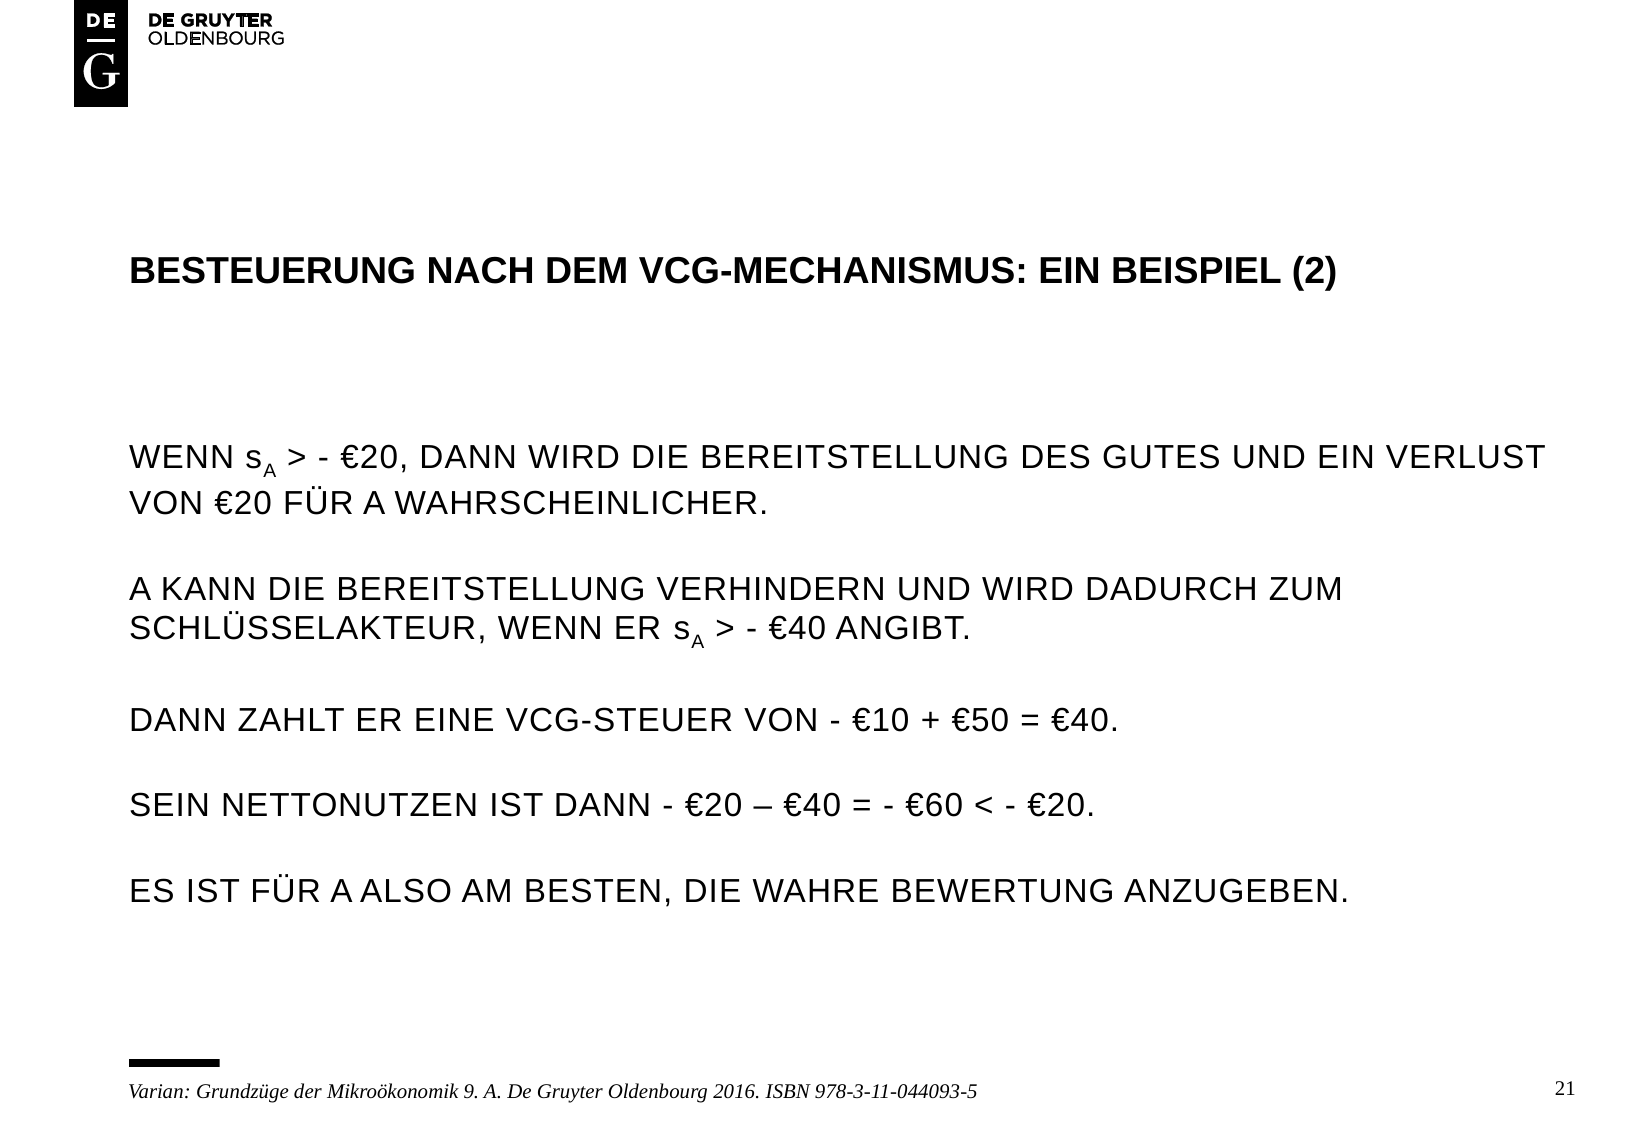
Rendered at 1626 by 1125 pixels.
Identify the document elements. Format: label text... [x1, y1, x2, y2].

slide_number 21 [1554, 1074, 1614, 1104]
list Wenn sa > - €20, dann wird die bereitstellung des gutes und ein verlust von €20 für a wahrscheinlicher. A kann die bereitstellung verhindern und wird dadurch zum schlüsselakteur, wenn er sa > - €40 angibt. Dann zahlt er eine Vcg-Steuer von - €10 + €50 = €40. Sein nettonutzen ist dann - €20 – €40 = - €60 < - €20. Es ist für A also am besten, die wahre bewertung anzugeben. [129, 355, 1556, 1018]
title besteuerung nach dem VCG-Mechanismus: Ein beispiel (2) [129, 245, 1556, 328]
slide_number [128, 1077, 1539, 1108]
